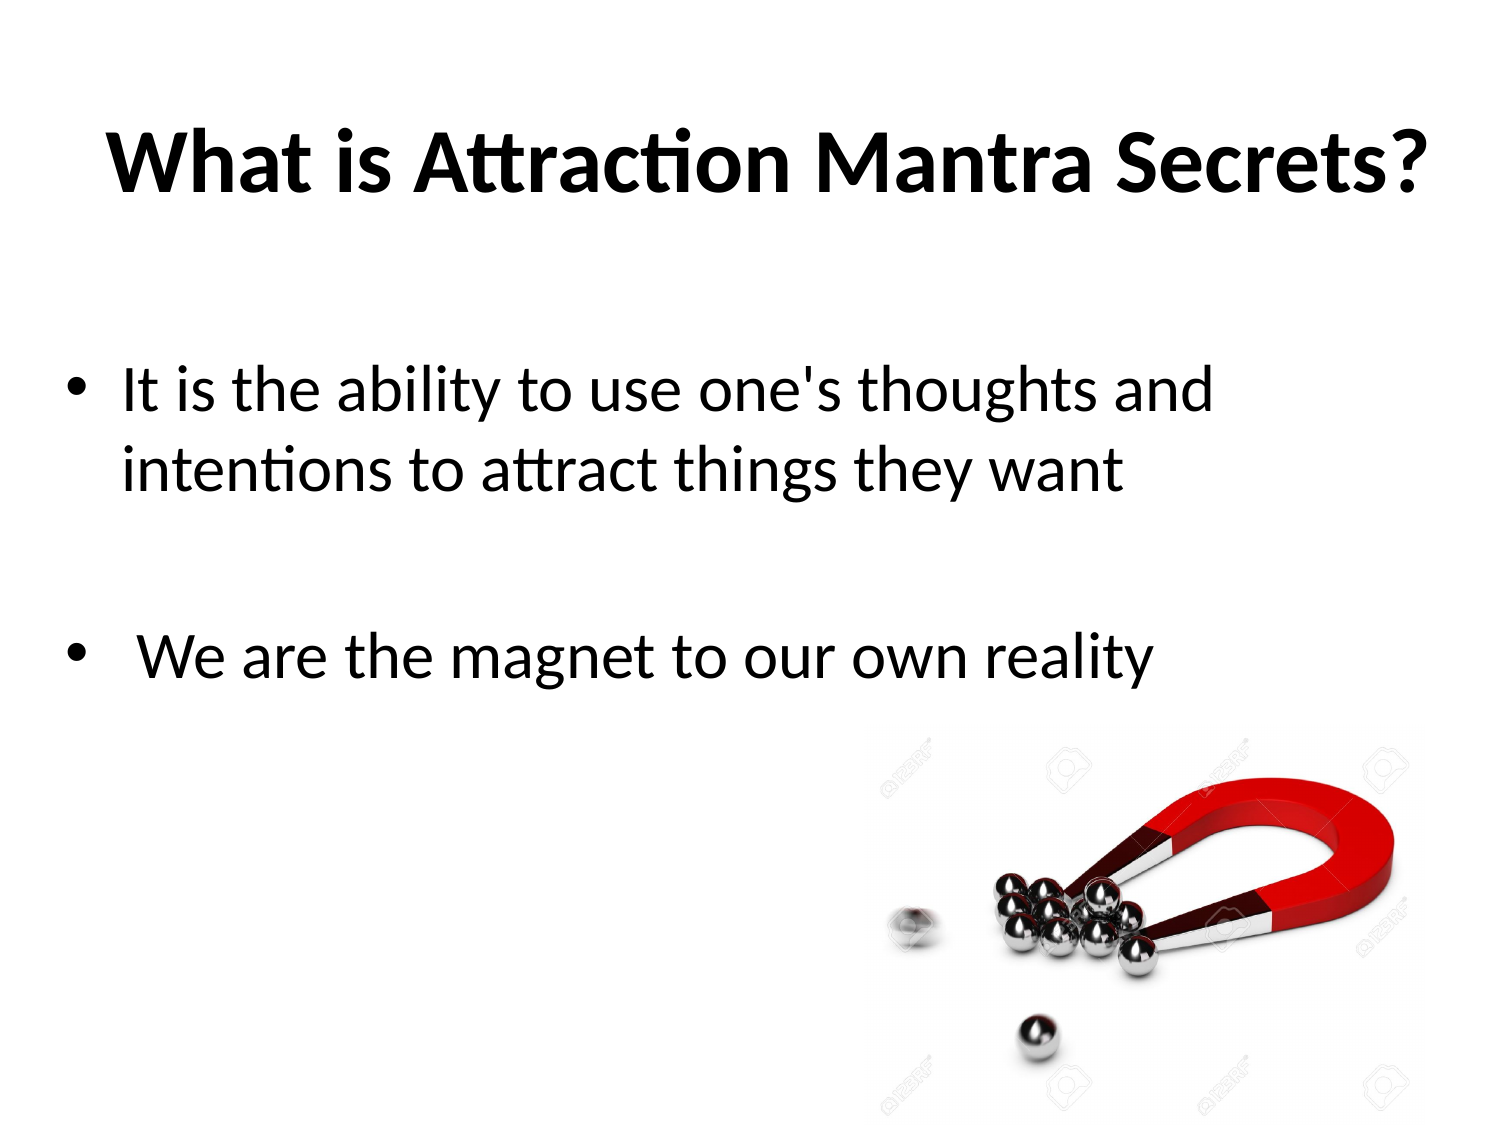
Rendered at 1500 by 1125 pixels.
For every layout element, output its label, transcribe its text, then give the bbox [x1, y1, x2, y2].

list It is the ability to use one's thoughts and intentions to attract things they want We are the magnet to our own reality [50, 337, 1463, 1080]
picture [864, 724, 1426, 1125]
title What is Attraction Mantra Secrets? [75, 62, 1463, 250]
